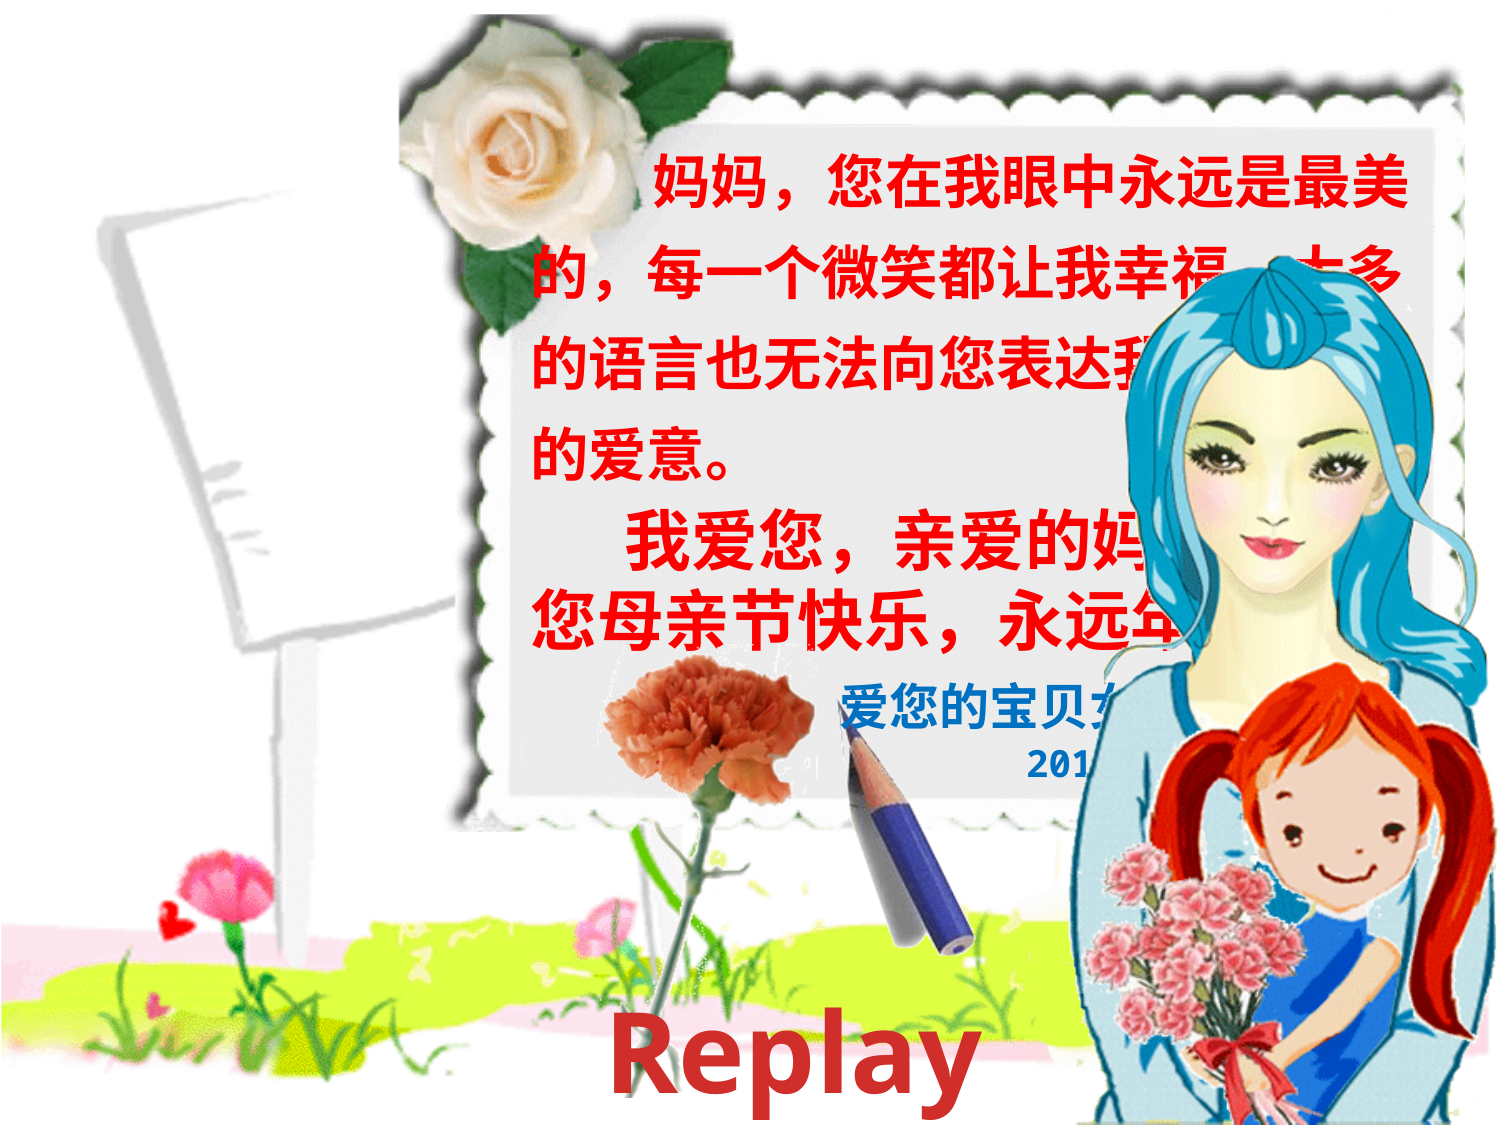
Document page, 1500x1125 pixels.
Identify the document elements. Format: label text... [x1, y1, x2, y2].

picture [0, 0, 1500, 1125]
text_box Replay [589, 973, 998, 1124]
